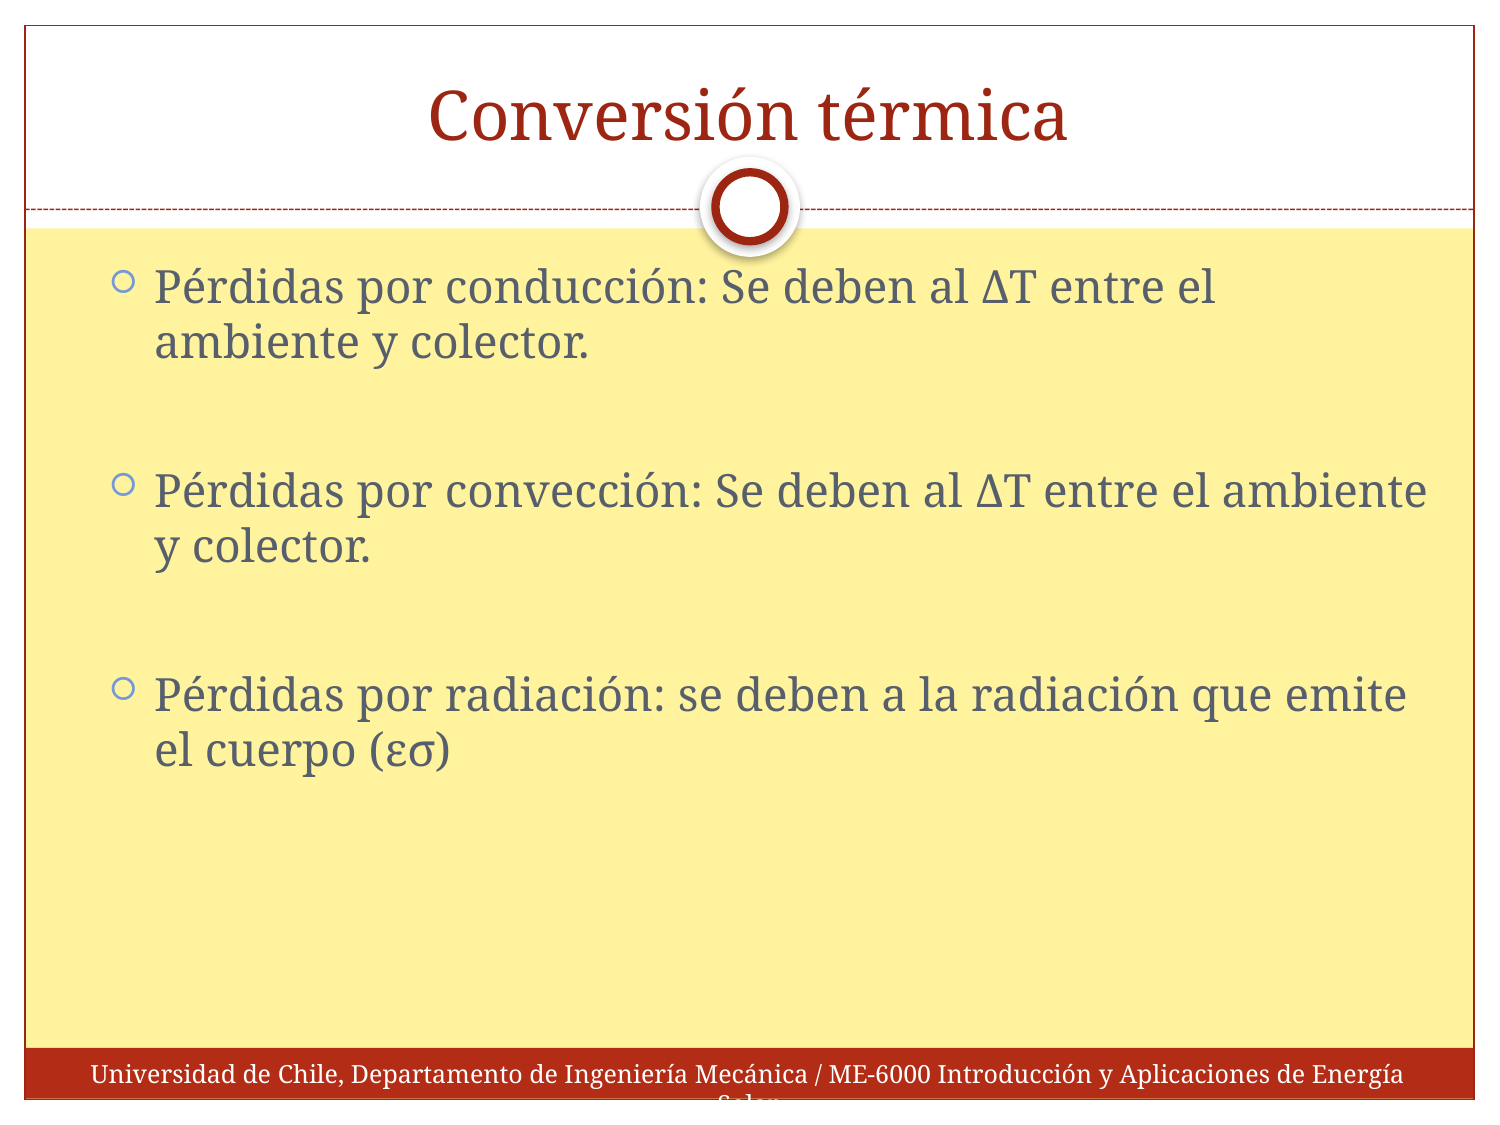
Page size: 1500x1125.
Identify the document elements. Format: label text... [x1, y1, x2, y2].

title Conversión térmica [49, 37, 1450, 162]
footer Universidad de Chile, Departamento de Ingeniería Mecánica / ME-6000 Introducción y Aplicaciones de Energía Solar [50, 1051, 1447, 1112]
